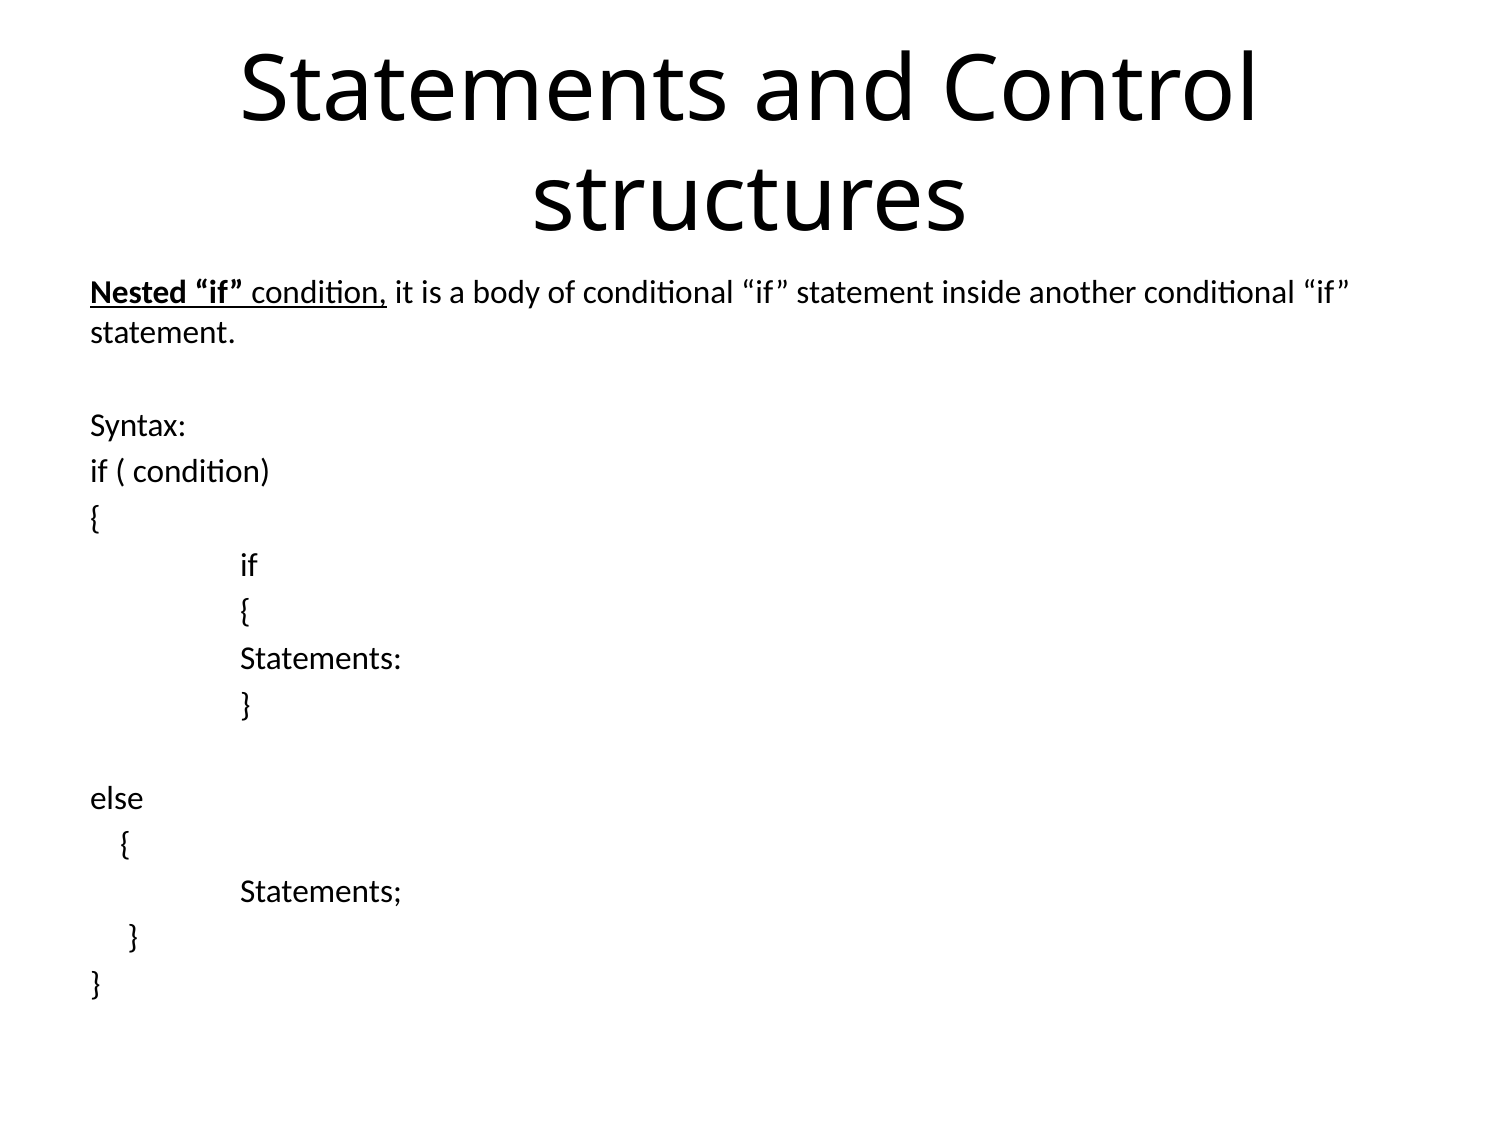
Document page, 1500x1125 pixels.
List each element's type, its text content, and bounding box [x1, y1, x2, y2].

title Statements and Control structures [75, 45, 1425, 233]
list Nested “if” condition, it is a body of conditional “if” statement inside another conditional “if” statement. Syntax: if ( condition) { if { Statements: } else { Statements; } } [75, 262, 1425, 1088]
